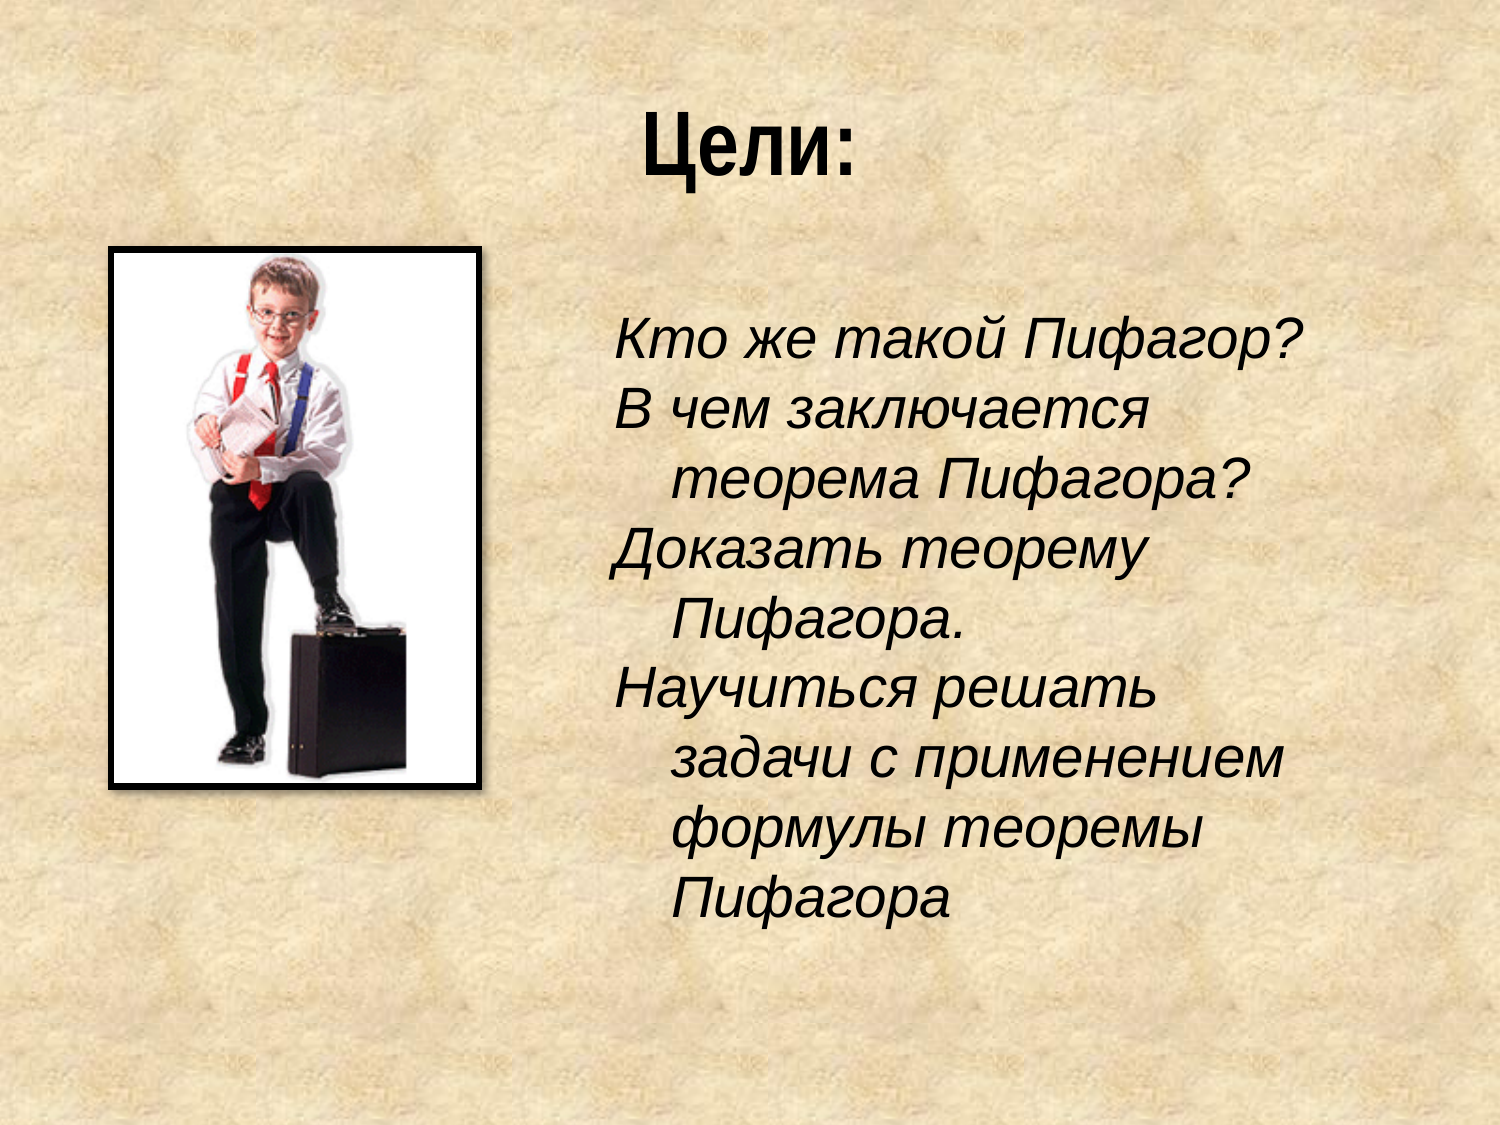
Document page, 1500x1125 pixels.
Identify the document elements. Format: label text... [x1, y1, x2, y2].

picture [0, 0, 1500, 1125]
title Цели: [74, 44, 1426, 233]
text_box Кто же такой Пифагор? В чем заключается теорема Пифагора? Доказать теорему Пифагора. Научиться решать задачи с применением формулы теоремы Пифагора [599, 222, 1350, 1072]
